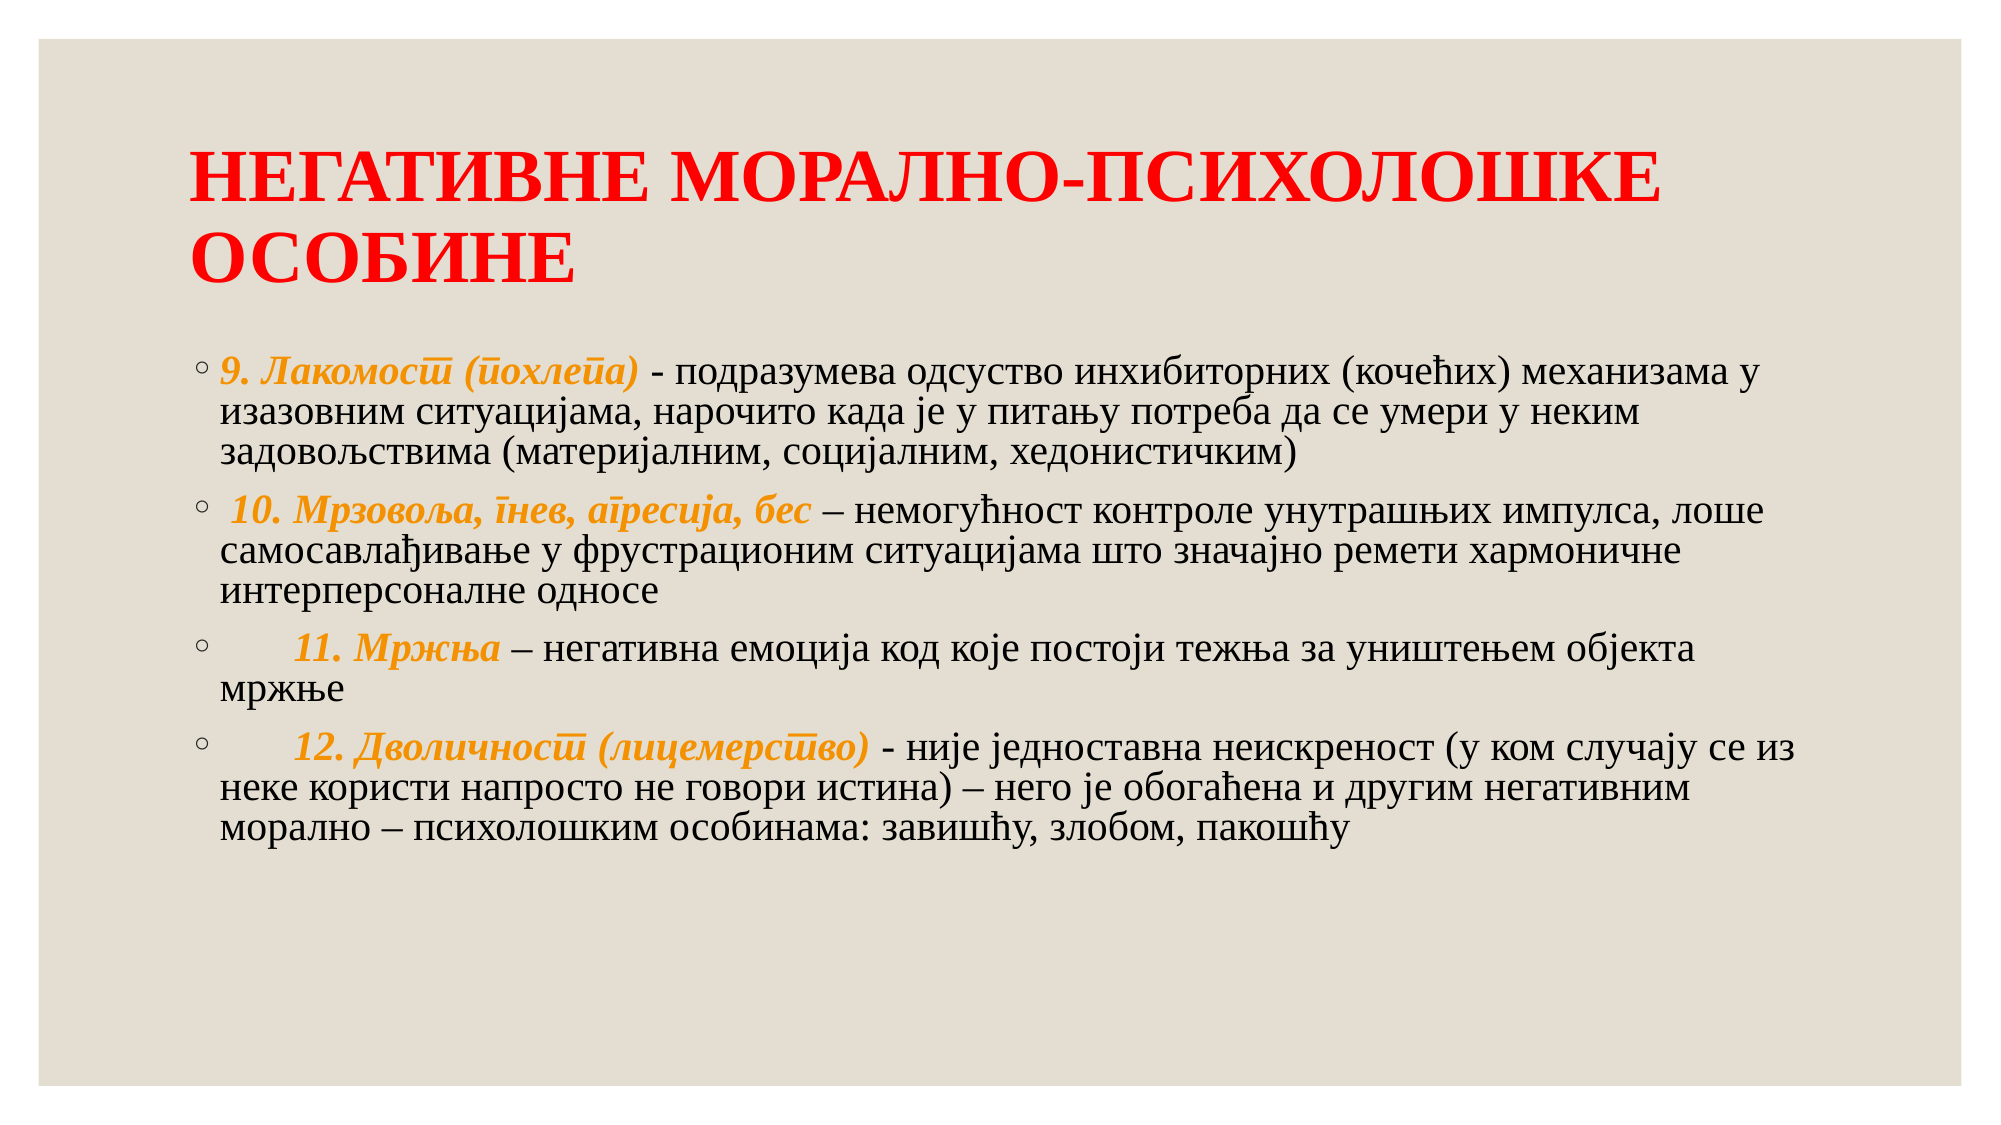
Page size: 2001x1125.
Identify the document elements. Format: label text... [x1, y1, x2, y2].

title НЕГАТИВНЕ МОРАЛНО-ПСИХОЛОШКЕ ОСОБИНЕ [174, 105, 1825, 331]
list 9. Лакомост (похлепа) - подразумева одсуство инхибиторних (кочећих) механизама у изазовним ситуацијама, нарочито када је у питању потреба да се умери у неким задовољствима (материјалним, социјалним, хедонистичким) 10. Мрзовоља, гнев, агресија, бес – немогућност контроле унутрашњих импулса, лоше самосавлађивање у фрустрационим ситуацијама што значајно ремети хармоничне интерперсоналне односе 11. Мржња – негативна емоција код које постоји тежња за уништењем објекта мржње 12. Дволичност (лицемерство) - није једноставна неискреност (у ком случају се из неке користи напросто не говори истина) – него је обогаћена и другим негативним морално – психолошким особинама: завишћу, злобом, пакошћу [174, 345, 1825, 990]
